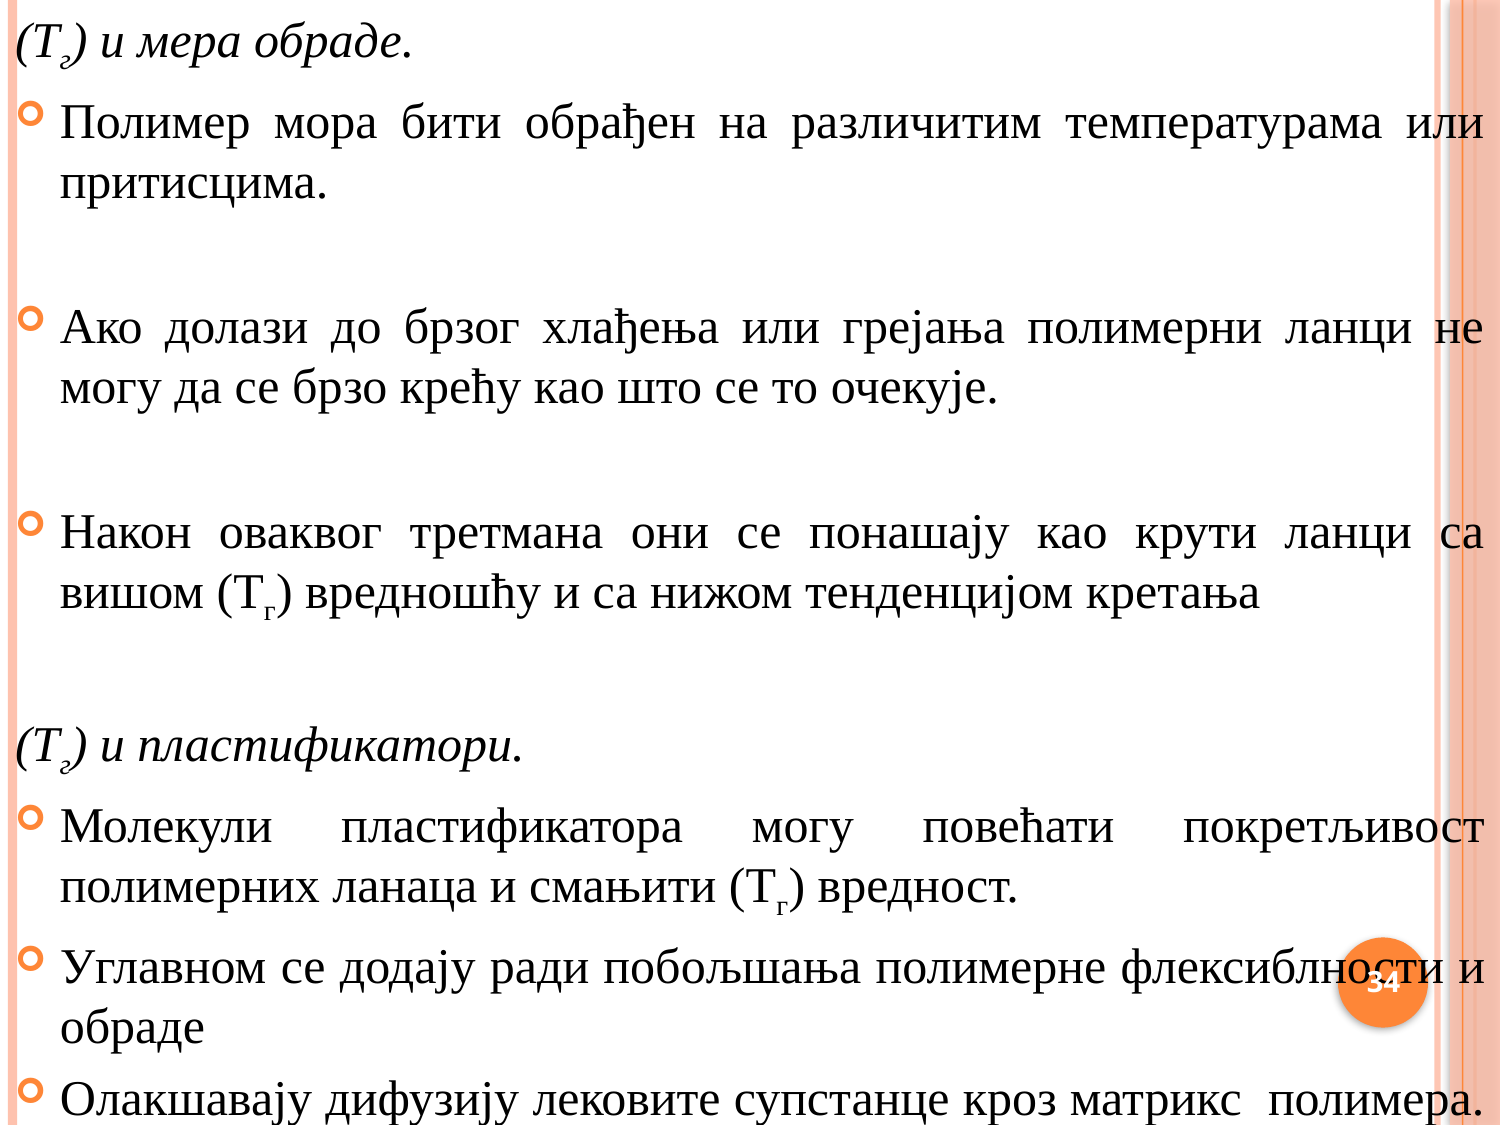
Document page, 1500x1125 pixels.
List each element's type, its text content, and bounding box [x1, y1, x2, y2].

list (Тг) и мера обраде. Полимер мора бити обрађен на различитим температурама или притисцима. Ако долази до брзог хлађења или грејања полимерни ланци не могу да се брзо крећу као што се то очекује. Након оваквог третмана они се понашају као крути ланци са вишом (Тг) вредношћу и са нижом тенденцијом кретања (Тг) и пластификатори. Молекули пластификатора могу повећати покретљивост полимерних ланаца и смањити (Тг) вредност. Углавном се додају ради побољшања полимерне флексиблности и обраде Олакшавају дифузију лековите супстанце кроз матрикс полимера. [0, 0, 1500, 1125]
slide_number 34 [1333, 940, 1434, 1026]
